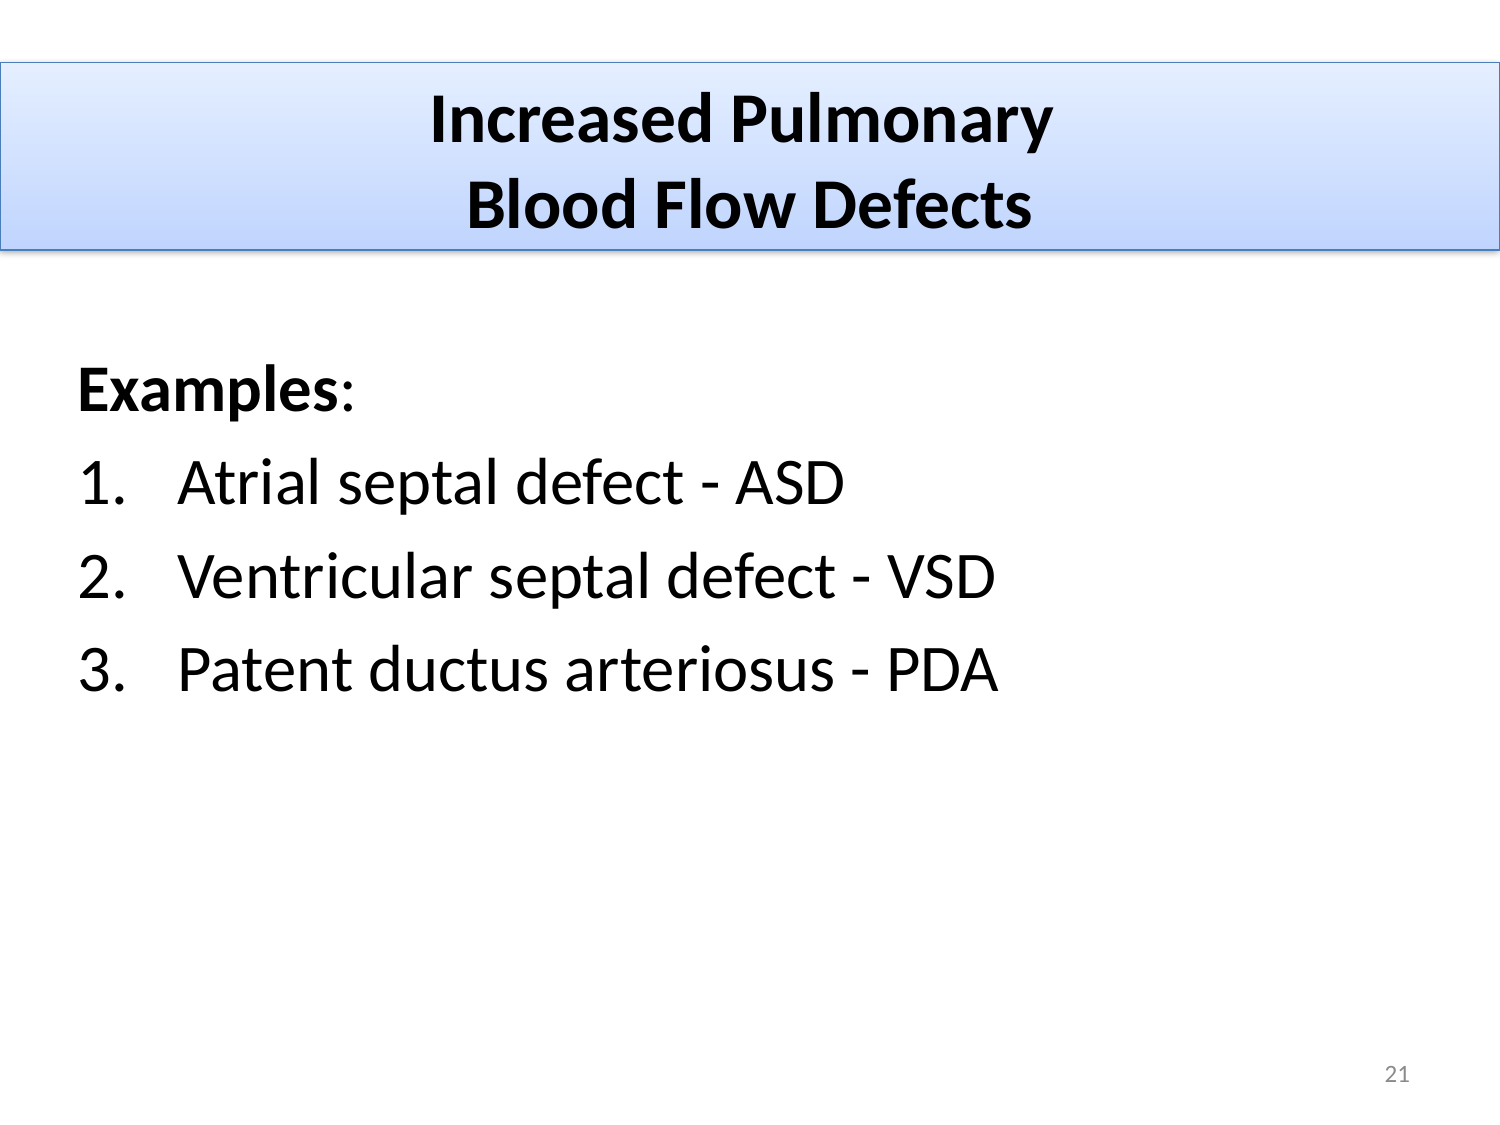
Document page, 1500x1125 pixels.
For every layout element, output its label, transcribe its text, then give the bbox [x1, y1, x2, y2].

list Examples: Atrial septal defect - ASD Ventricular septal defect - VSD Patent ductus arteriosus - PDA [62, 337, 1452, 1013]
slide_number 21 [1074, 1042, 1425, 1103]
title Increased Pulmonary Blood Flow Defects [0, 62, 1500, 251]
